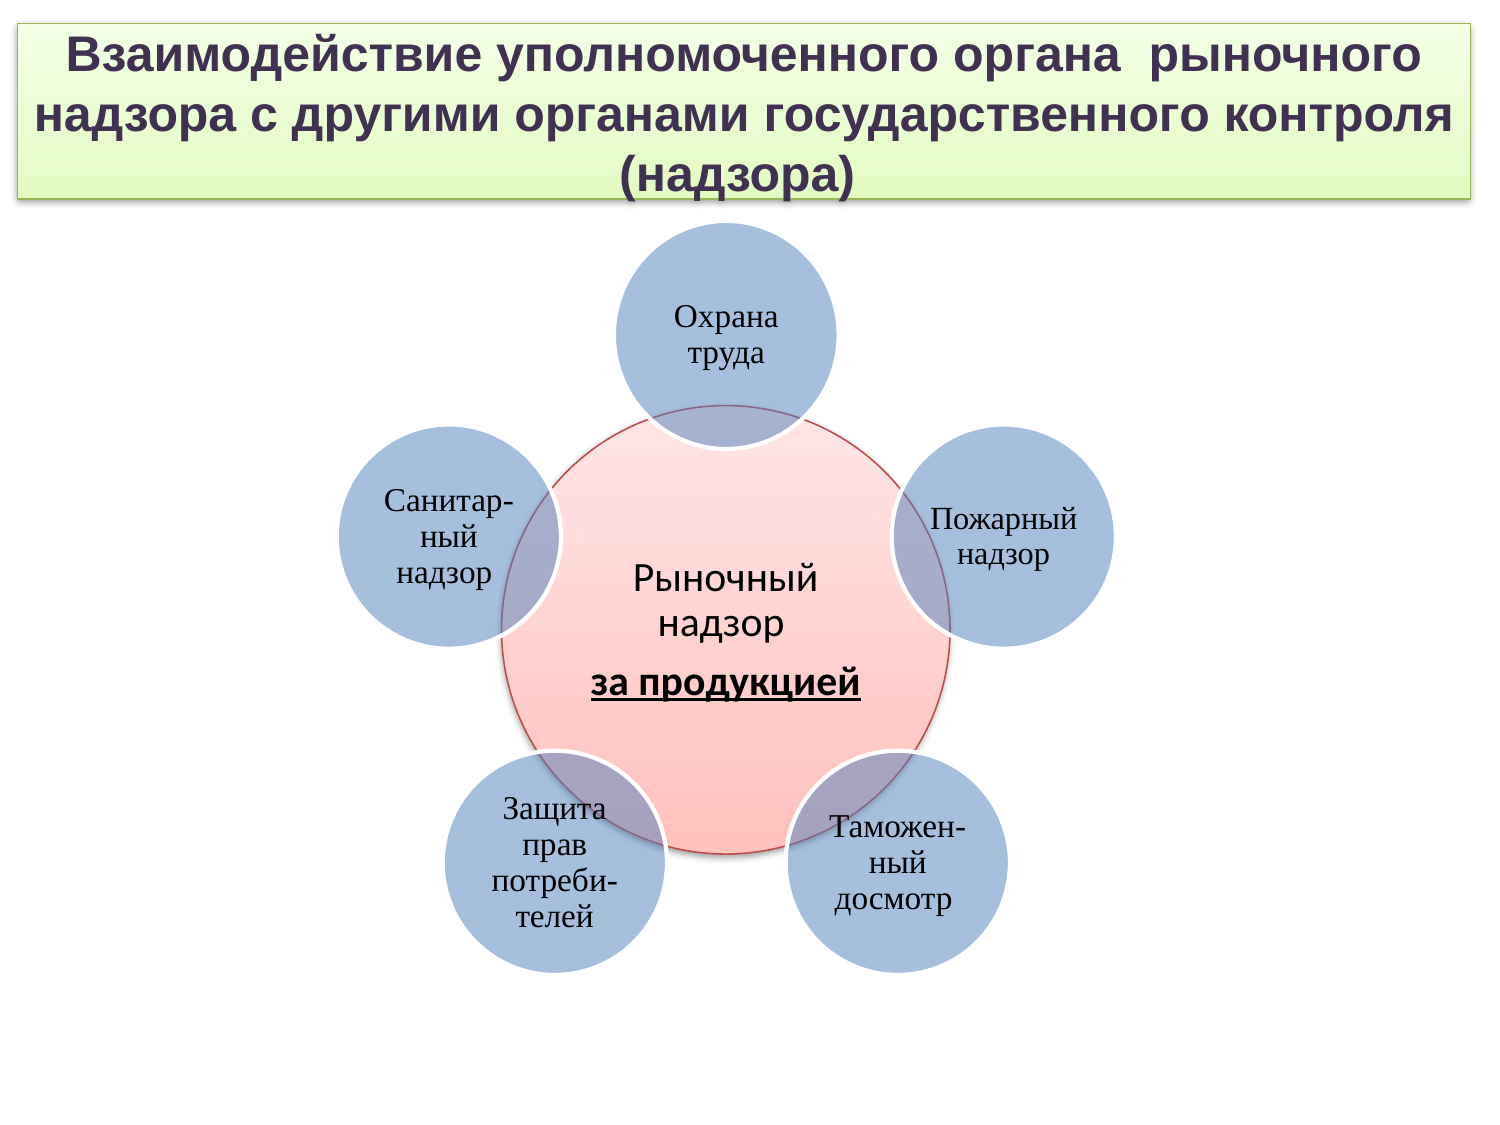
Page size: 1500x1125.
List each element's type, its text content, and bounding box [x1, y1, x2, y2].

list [29, 207, 1424, 989]
title Взаимодействие уполномоченного органа рыночного надзора с другими органами государственного контроля (надзора) [17, 23, 1471, 200]
